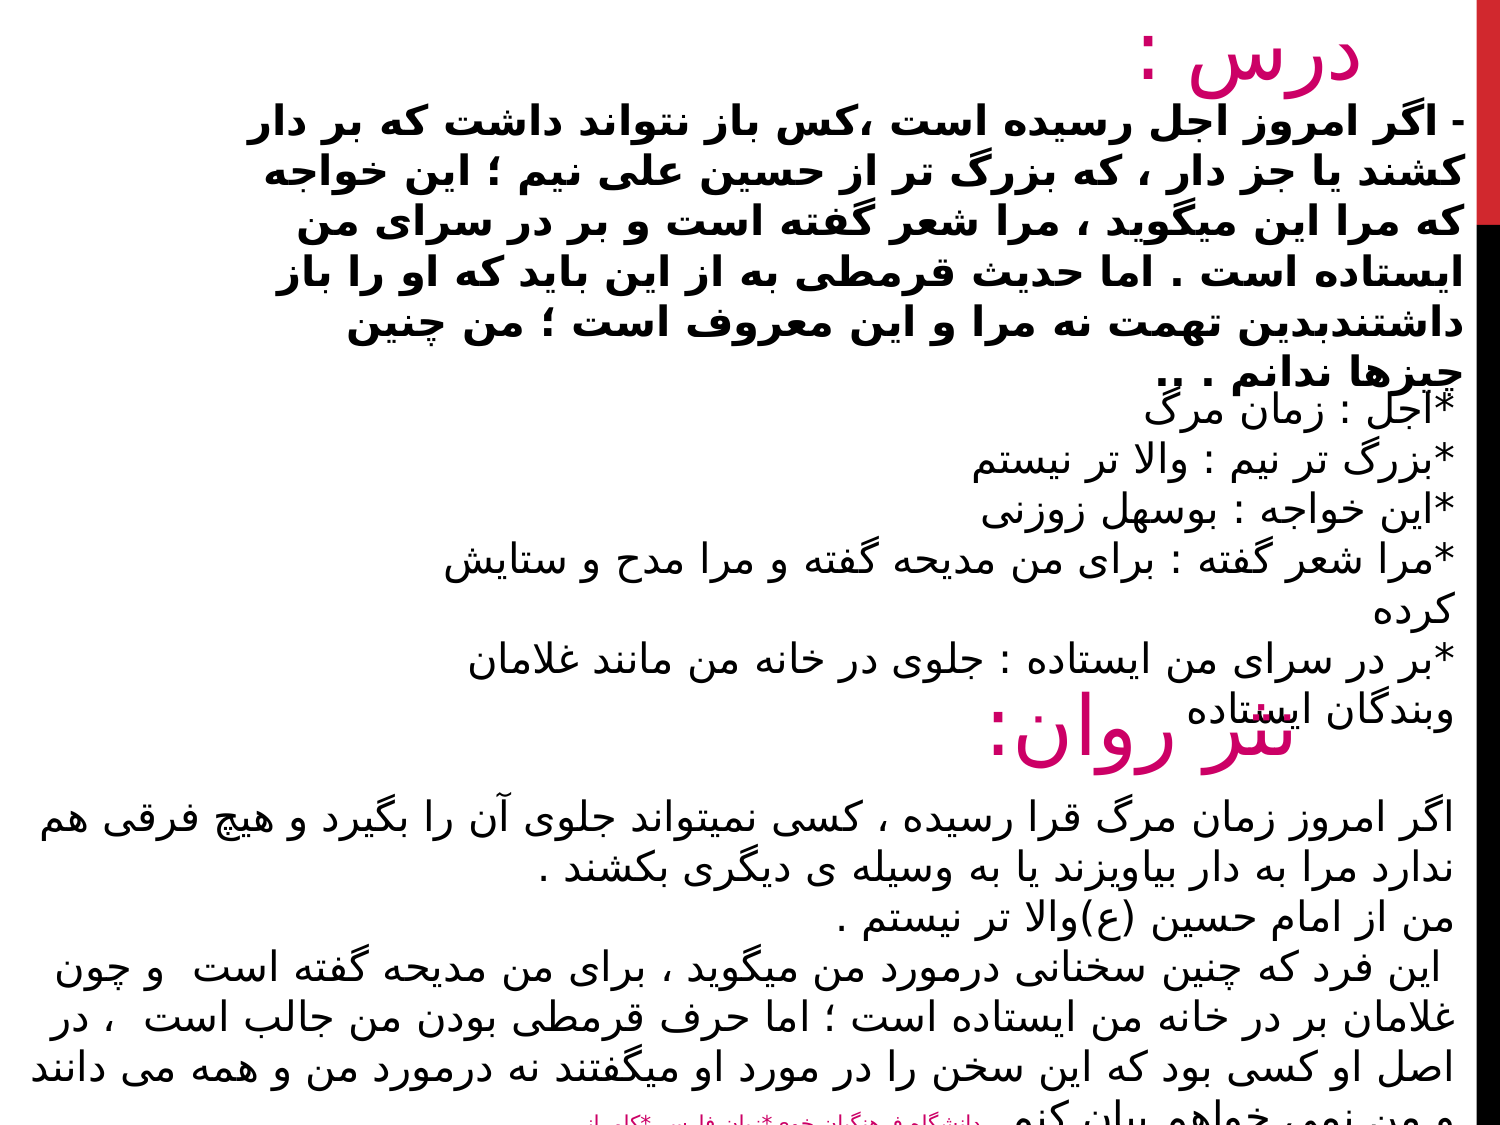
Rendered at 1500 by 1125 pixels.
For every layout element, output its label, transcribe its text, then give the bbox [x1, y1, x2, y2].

list - اگر امروز اجل رسیده است ،کس باز نتواند داشت که بر دار کشند یا جز دار ، که بزرگ تر از حسین علی نیم ؛ این خواجه که مرا این میگوید ، مرا شعر گفته است و بر در سرای من ایستاده است . اما حدیث قرمطی به از این باید که او را باز داشتندبدین تهمت نه مرا و این معروف است ؛ من چنین چیزها ندانم . .. [230, 86, 1481, 327]
text_box اگر امروز زمان مرگ قرا رسیده ، کسی نمیتواند جلوی آن را بگیرد و هیچ فرقی هم ندارد مرا به دار بیاویزند یا به وسیله ی دیگری بکشند . من از امام حسین (ع)والا تر نیستم . این فرد که چنین سخنانی درمورد من میگوید ، برای من مدیحه گفته است و چون غلامان بر در خانه من ایستاده است ؛ اما حرف قرمطی بودن من جالب است ، در اصل او کسی بود که این سخن را در مورد او میگفتند نه درمورد من و همه می دانند و من نمی خواهم بیان کنم. دانشگاه فرهنگیان خوی*زبان فارسی*کامرانی [0, 782, 1471, 1125]
text_box نثر روان: [923, 665, 1314, 780]
title متن درس : [1120, 0, 1477, 86]
text_box *اجل : زمان مرگ *بزرگ تر نیم : والا تر نیستم *این خواجه : بوسهل زوزنی *مرا شعر گفته : برای من مدیحه گفته و مرا مدح و ستایش کرده *بر در سرای من ایستاده : جلوی در خانه من مانند غلامان وبندگان ایستاده [360, 374, 1471, 782]
